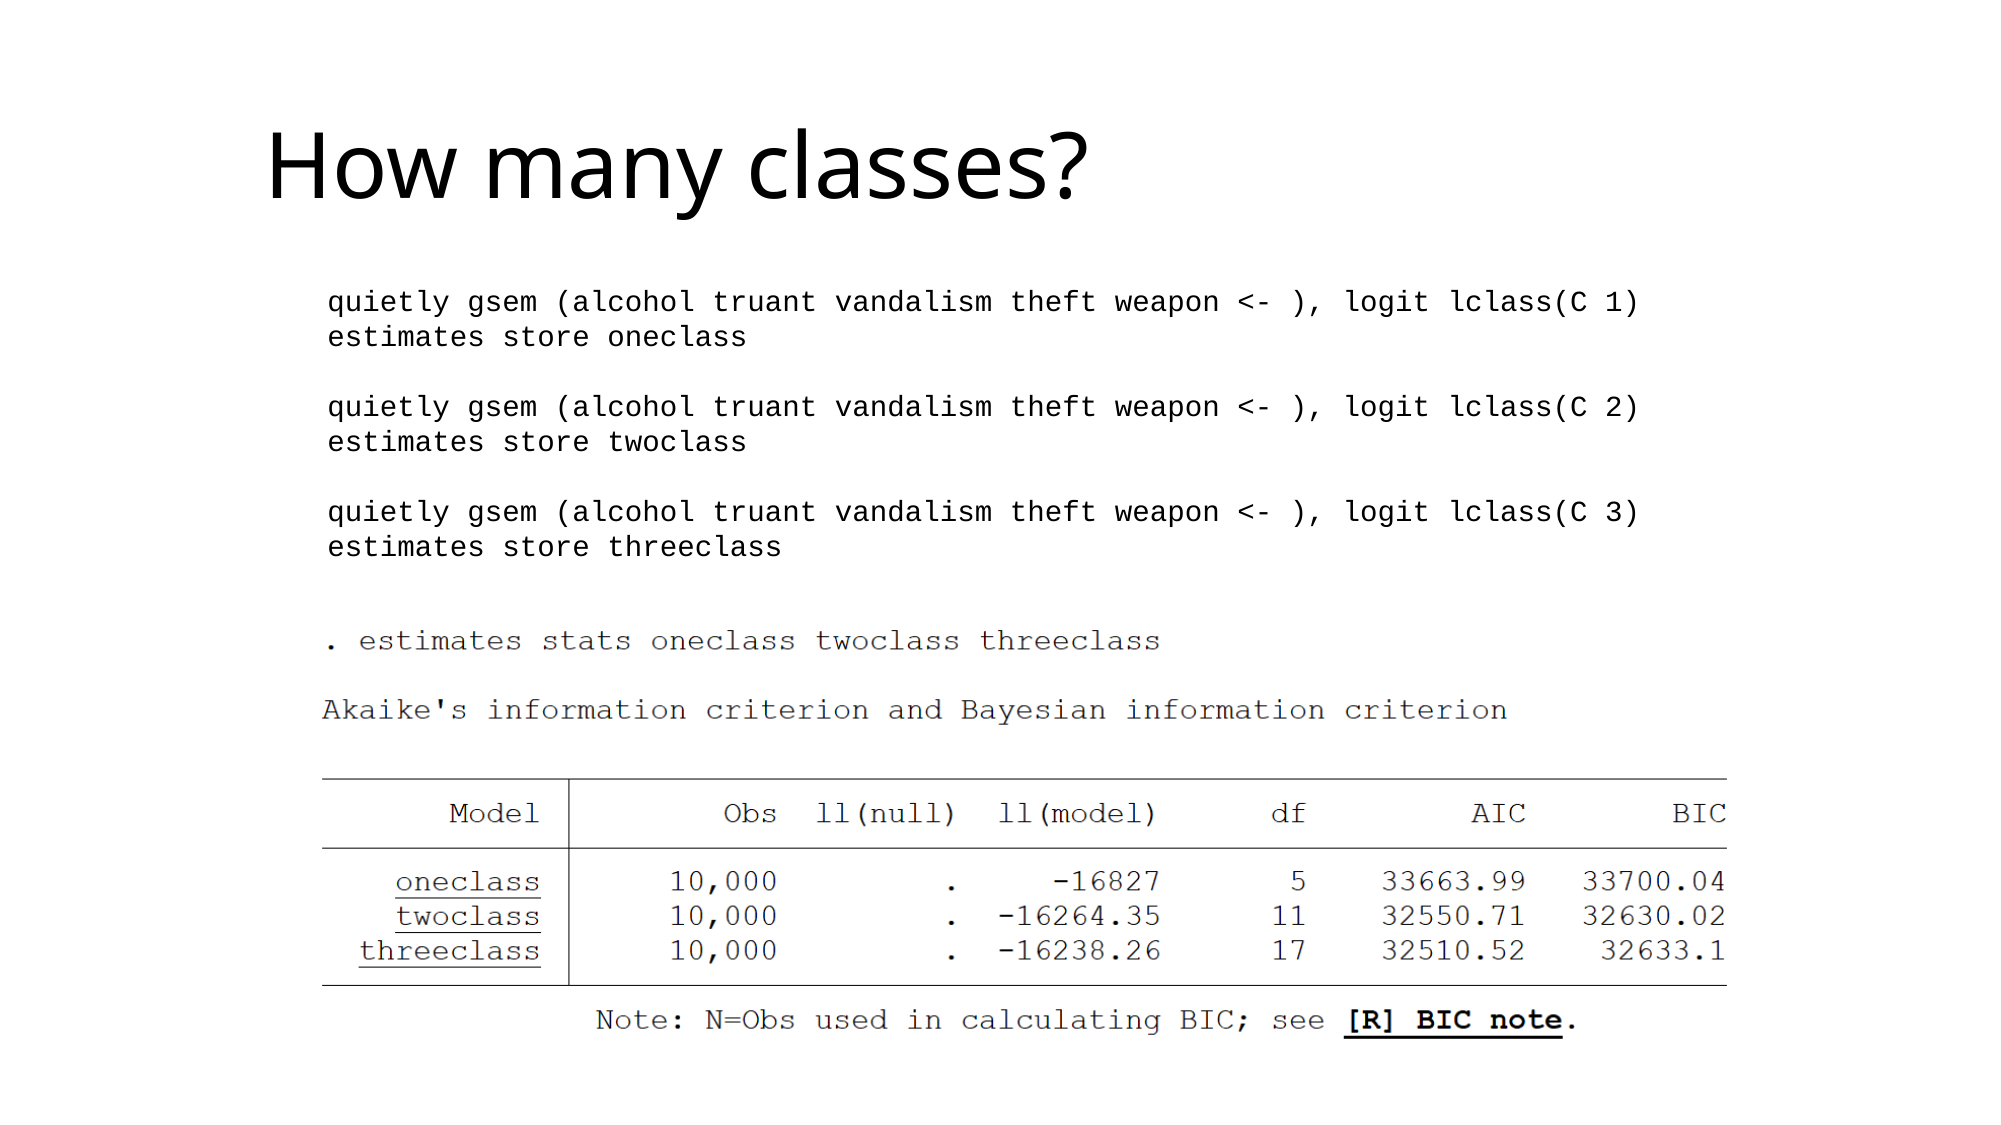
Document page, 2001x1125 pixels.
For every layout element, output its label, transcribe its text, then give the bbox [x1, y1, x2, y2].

text_box quietly gsem (alcohol truant vandalism theft weapon <- ), logit lclass(C 1) estimates store oneclass quietly gsem (alcohol truant vandalism theft weapon <- ), logit lclass(C 2) estimates store twoclass quietly gsem (alcohol truant vandalism theft weapon <- ), logit lclass(C 3) estimates store threeclass [312, 274, 1700, 570]
picture [312, 624, 1734, 1051]
title How many classes? [249, 99, 1750, 238]
